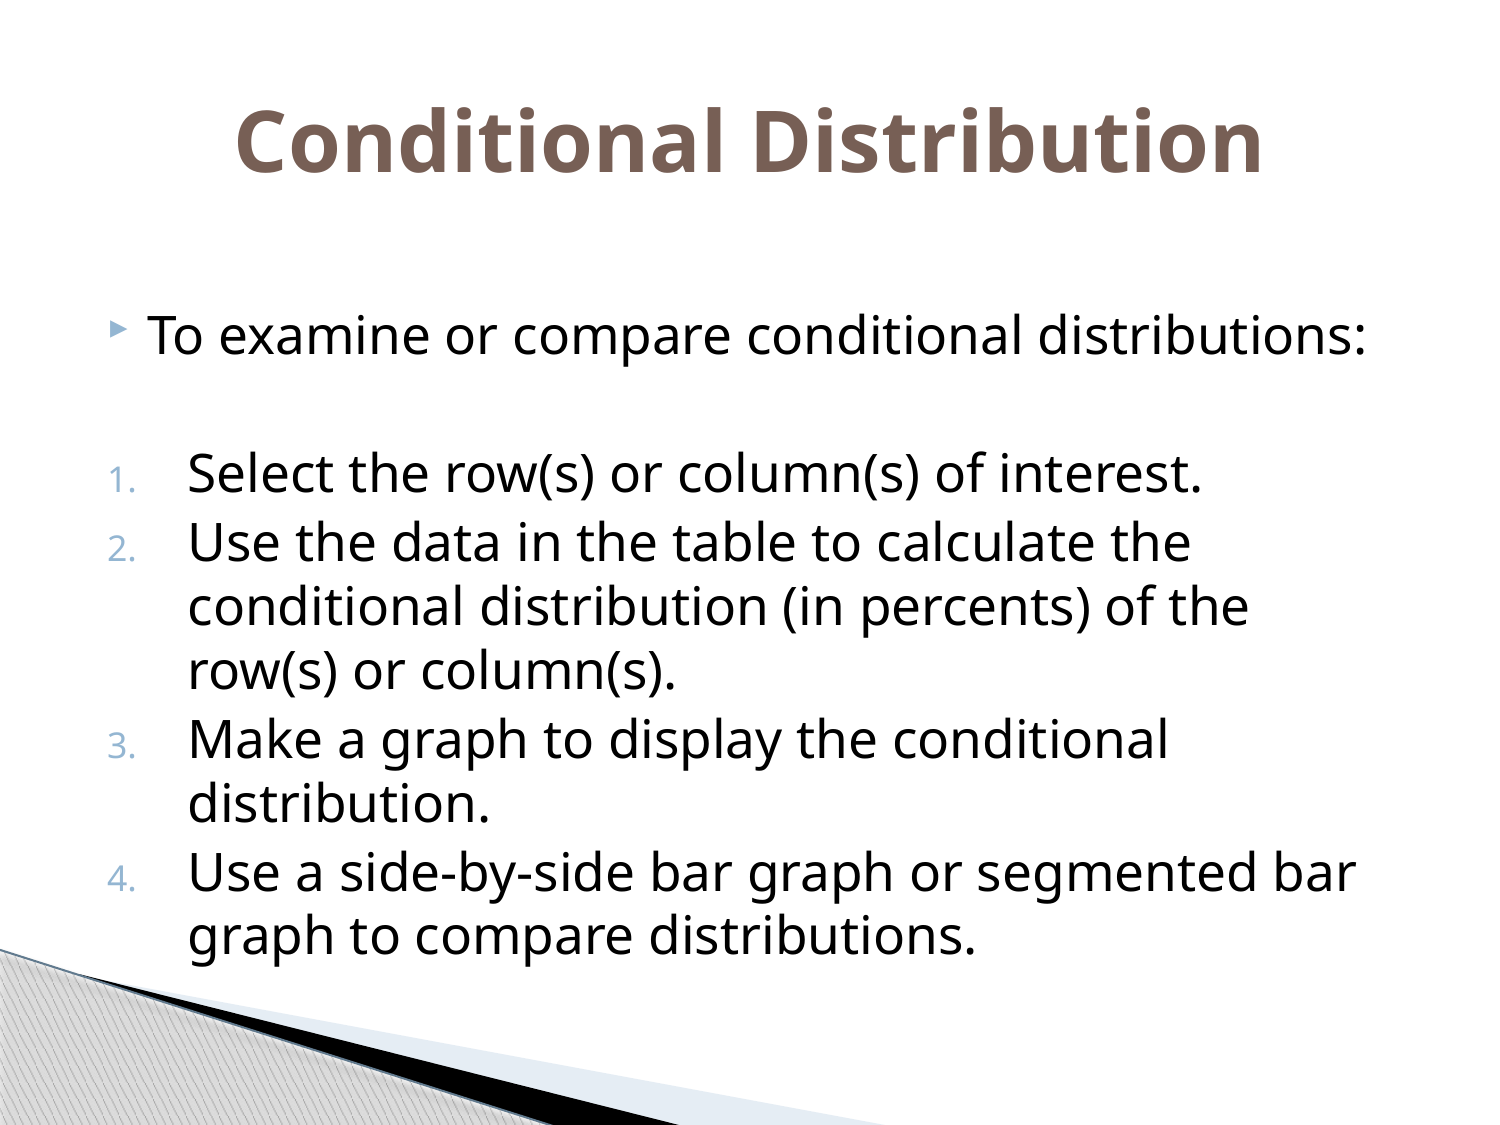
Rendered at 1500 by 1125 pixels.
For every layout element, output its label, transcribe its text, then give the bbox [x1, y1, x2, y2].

list To examine or compare conditional distributions: Select the row(s) or column(s) of interest. Use the data in the table to calculate the conditional distribution (in percents) of the row(s) or column(s). Make a graph to display the conditional distribution. Use a side-by-side bar graph or segmented bar graph to compare distributions. [75, 243, 1425, 986]
title Conditional Distribution [75, 45, 1425, 233]
